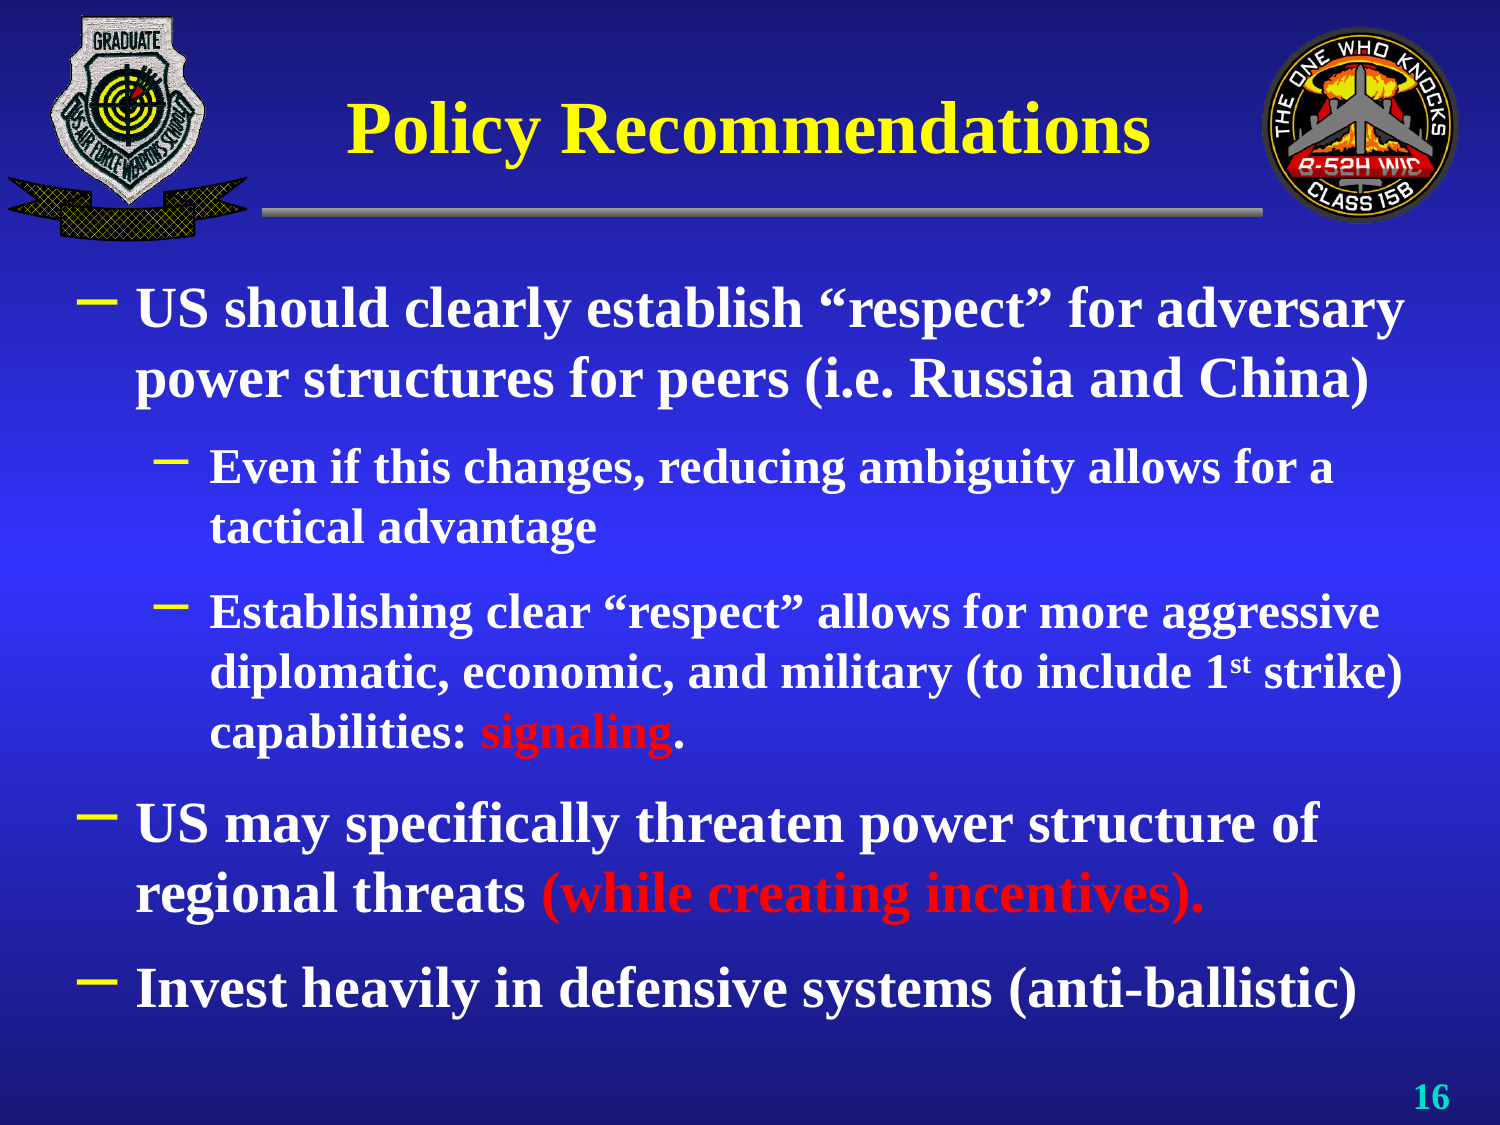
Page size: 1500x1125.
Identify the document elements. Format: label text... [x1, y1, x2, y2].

list US should clearly establish “respect” for adversary power structures for peers (i.e. Russia and China) Even if this changes, reducing ambiguity allows for a tactical advantage Establishing clear “respect” allows for more aggressive diplomatic, economic, and military (to include 1st strike) capabilities: signaling. US may specifically threaten power structure of regional threats (while creating incentives). Invest heavily in defensive systems (anti-ballistic) [61, 261, 1438, 1049]
picture [47, 11, 209, 207]
picture [1262, 26, 1459, 224]
title Policy Recommendations [255, 32, 1244, 221]
